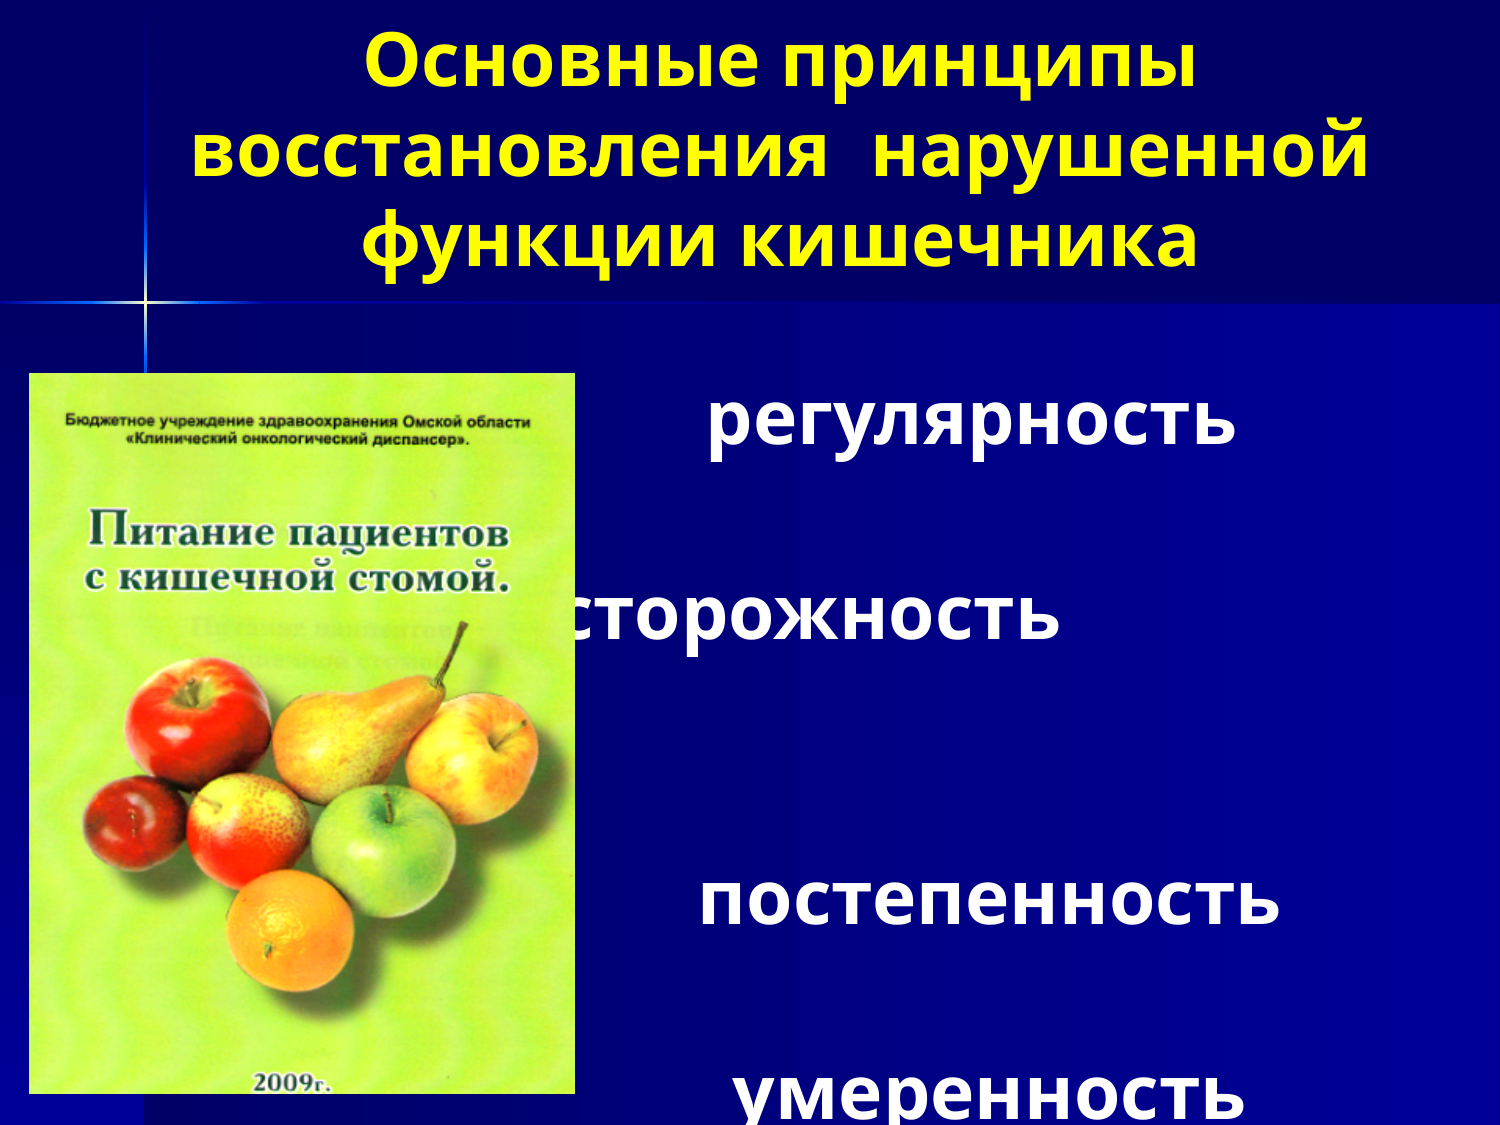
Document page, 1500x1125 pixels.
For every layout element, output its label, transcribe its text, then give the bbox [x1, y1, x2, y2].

list регулярность осторожность постепенность умеренность [436, 361, 1500, 831]
picture [29, 373, 575, 1095]
title Основные принципы восстановления нарушенной функции кишечника [161, 18, 1400, 255]
